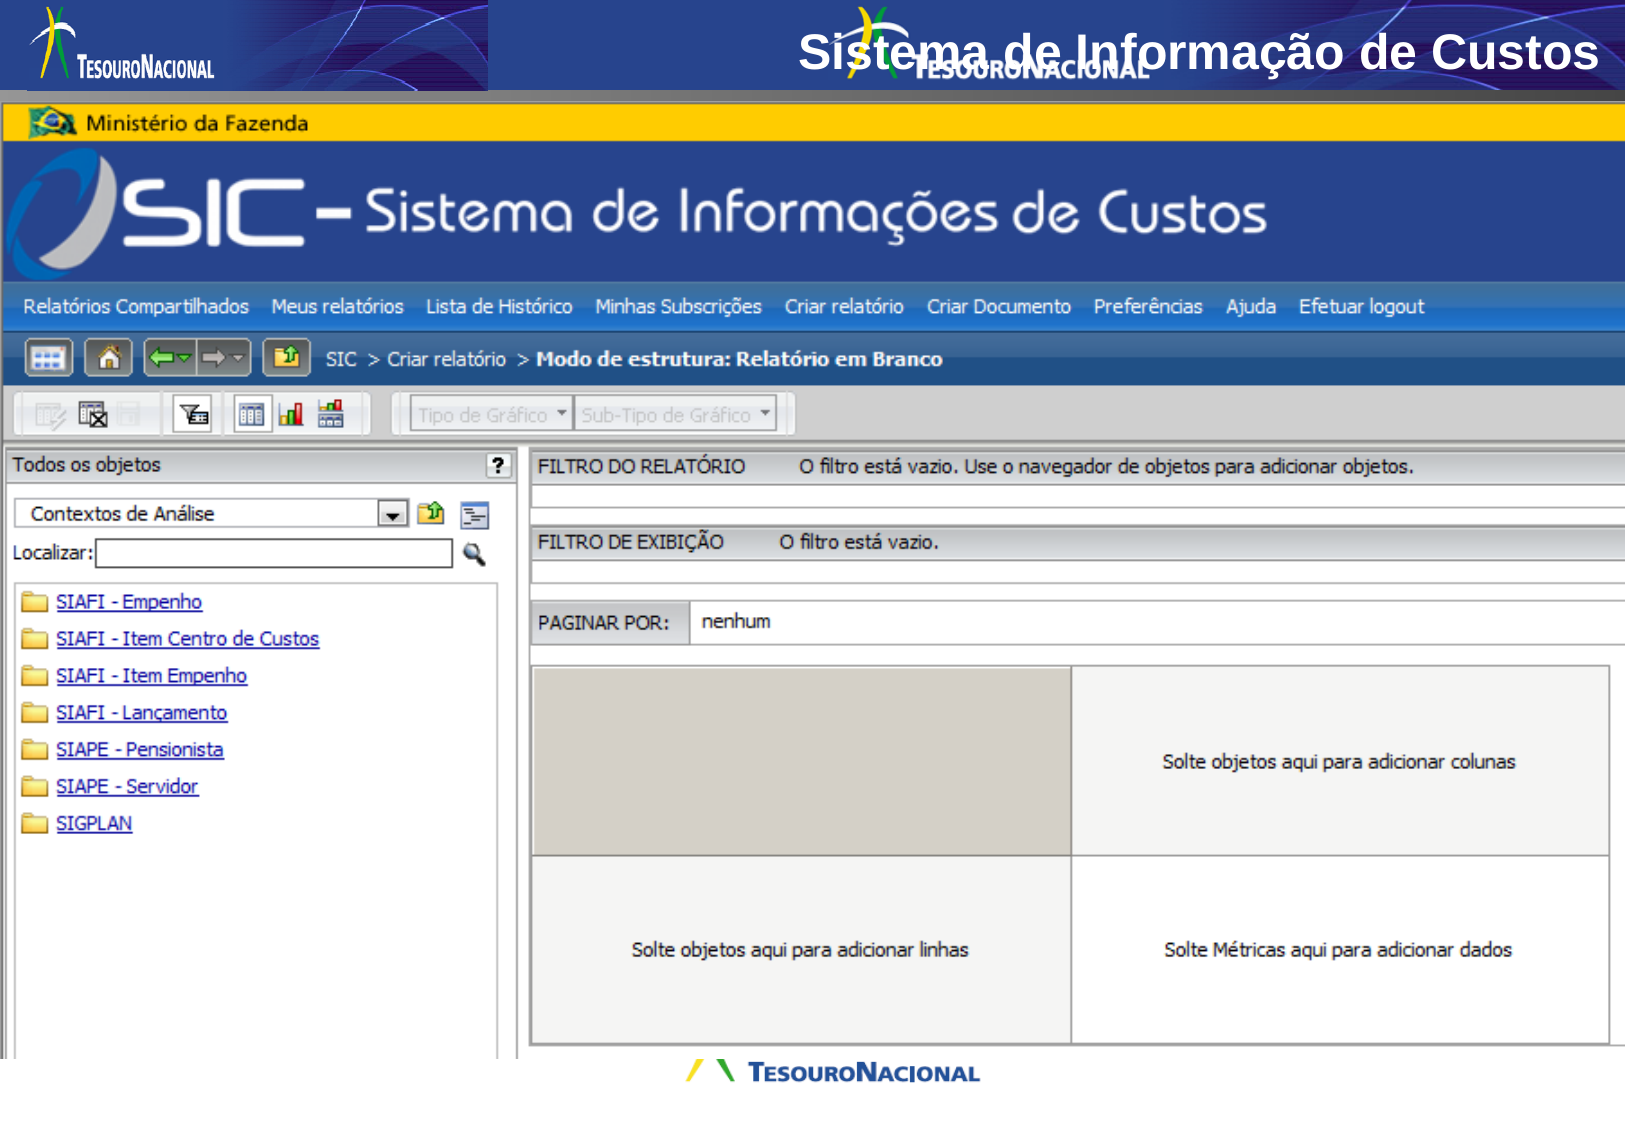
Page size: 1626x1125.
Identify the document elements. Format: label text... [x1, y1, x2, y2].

text_box Sistema de Informação de Custos [140, 12, 1616, 88]
picture [0, 0, 1625, 91]
picture [0, 101, 1625, 1093]
